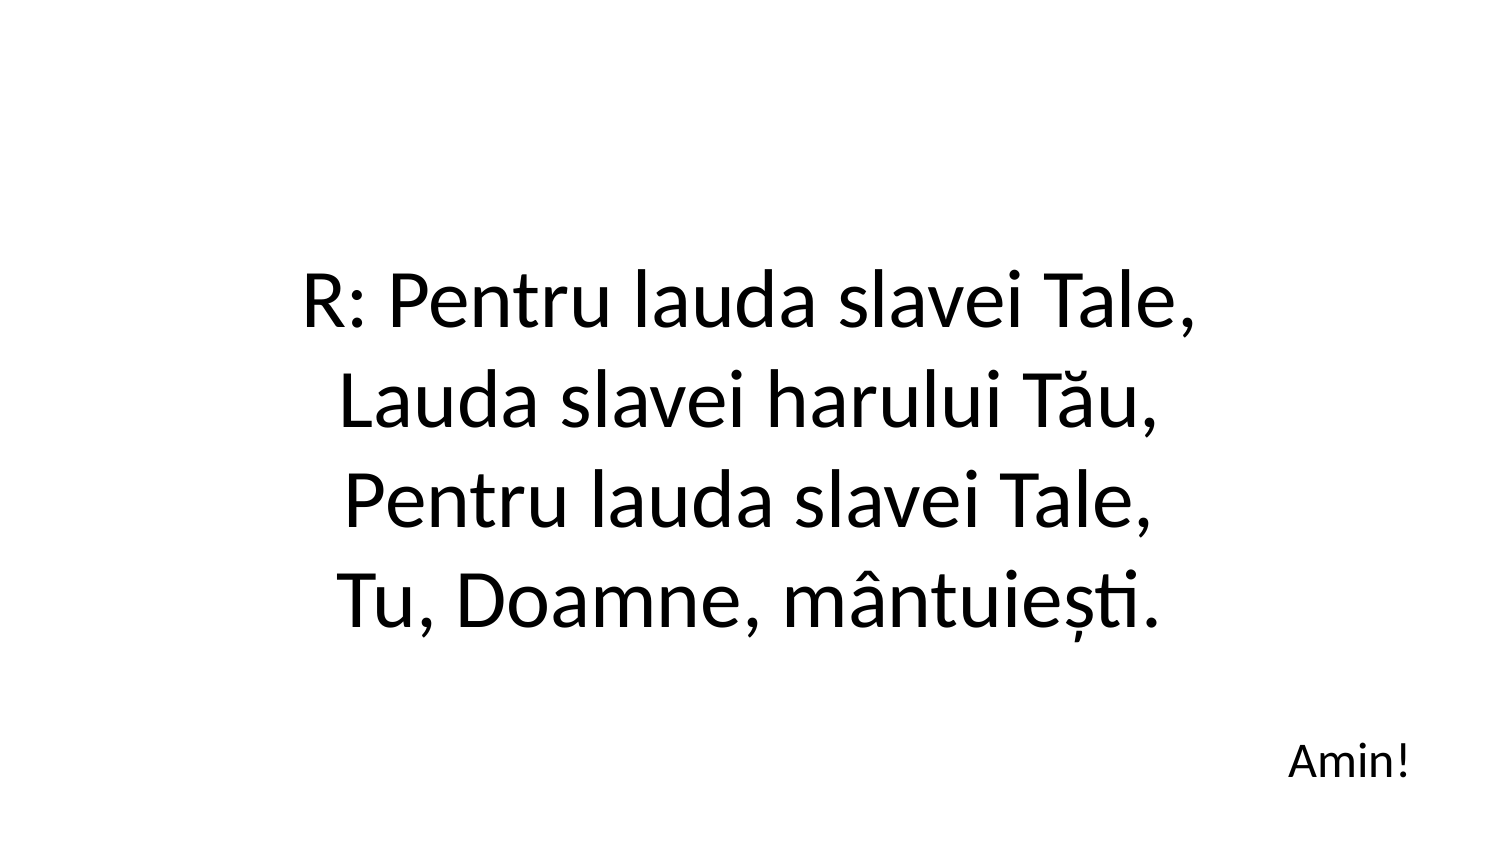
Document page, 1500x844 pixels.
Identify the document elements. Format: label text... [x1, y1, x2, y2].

text_box Amin! [1273, 674, 1427, 795]
text_box R: Pentru lauda slavei Tale, Lauda slavei harului Tău, Pentru lauda slavei Tale, Tu, Doamne, mântuiești. [286, 192, 1214, 652]
